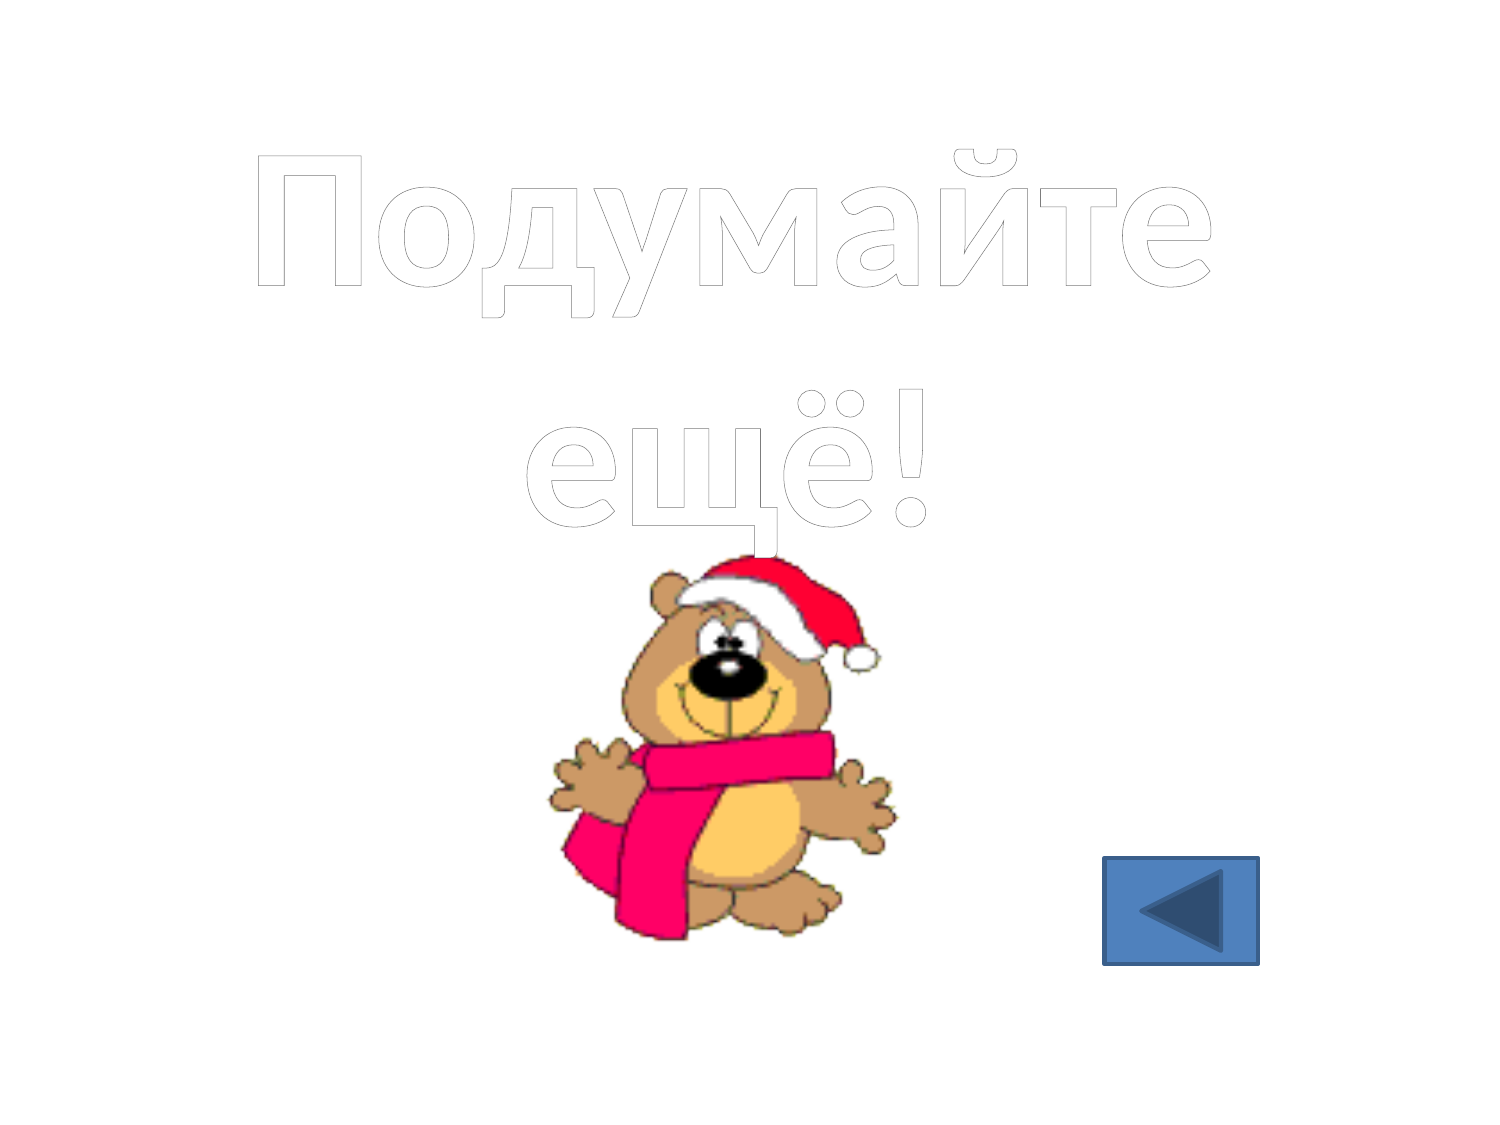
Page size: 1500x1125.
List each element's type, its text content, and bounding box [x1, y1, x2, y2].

text_box Подумайте ещё! [76, 78, 1388, 573]
picture [489, 526, 938, 964]
text_box [1102, 856, 1260, 966]
